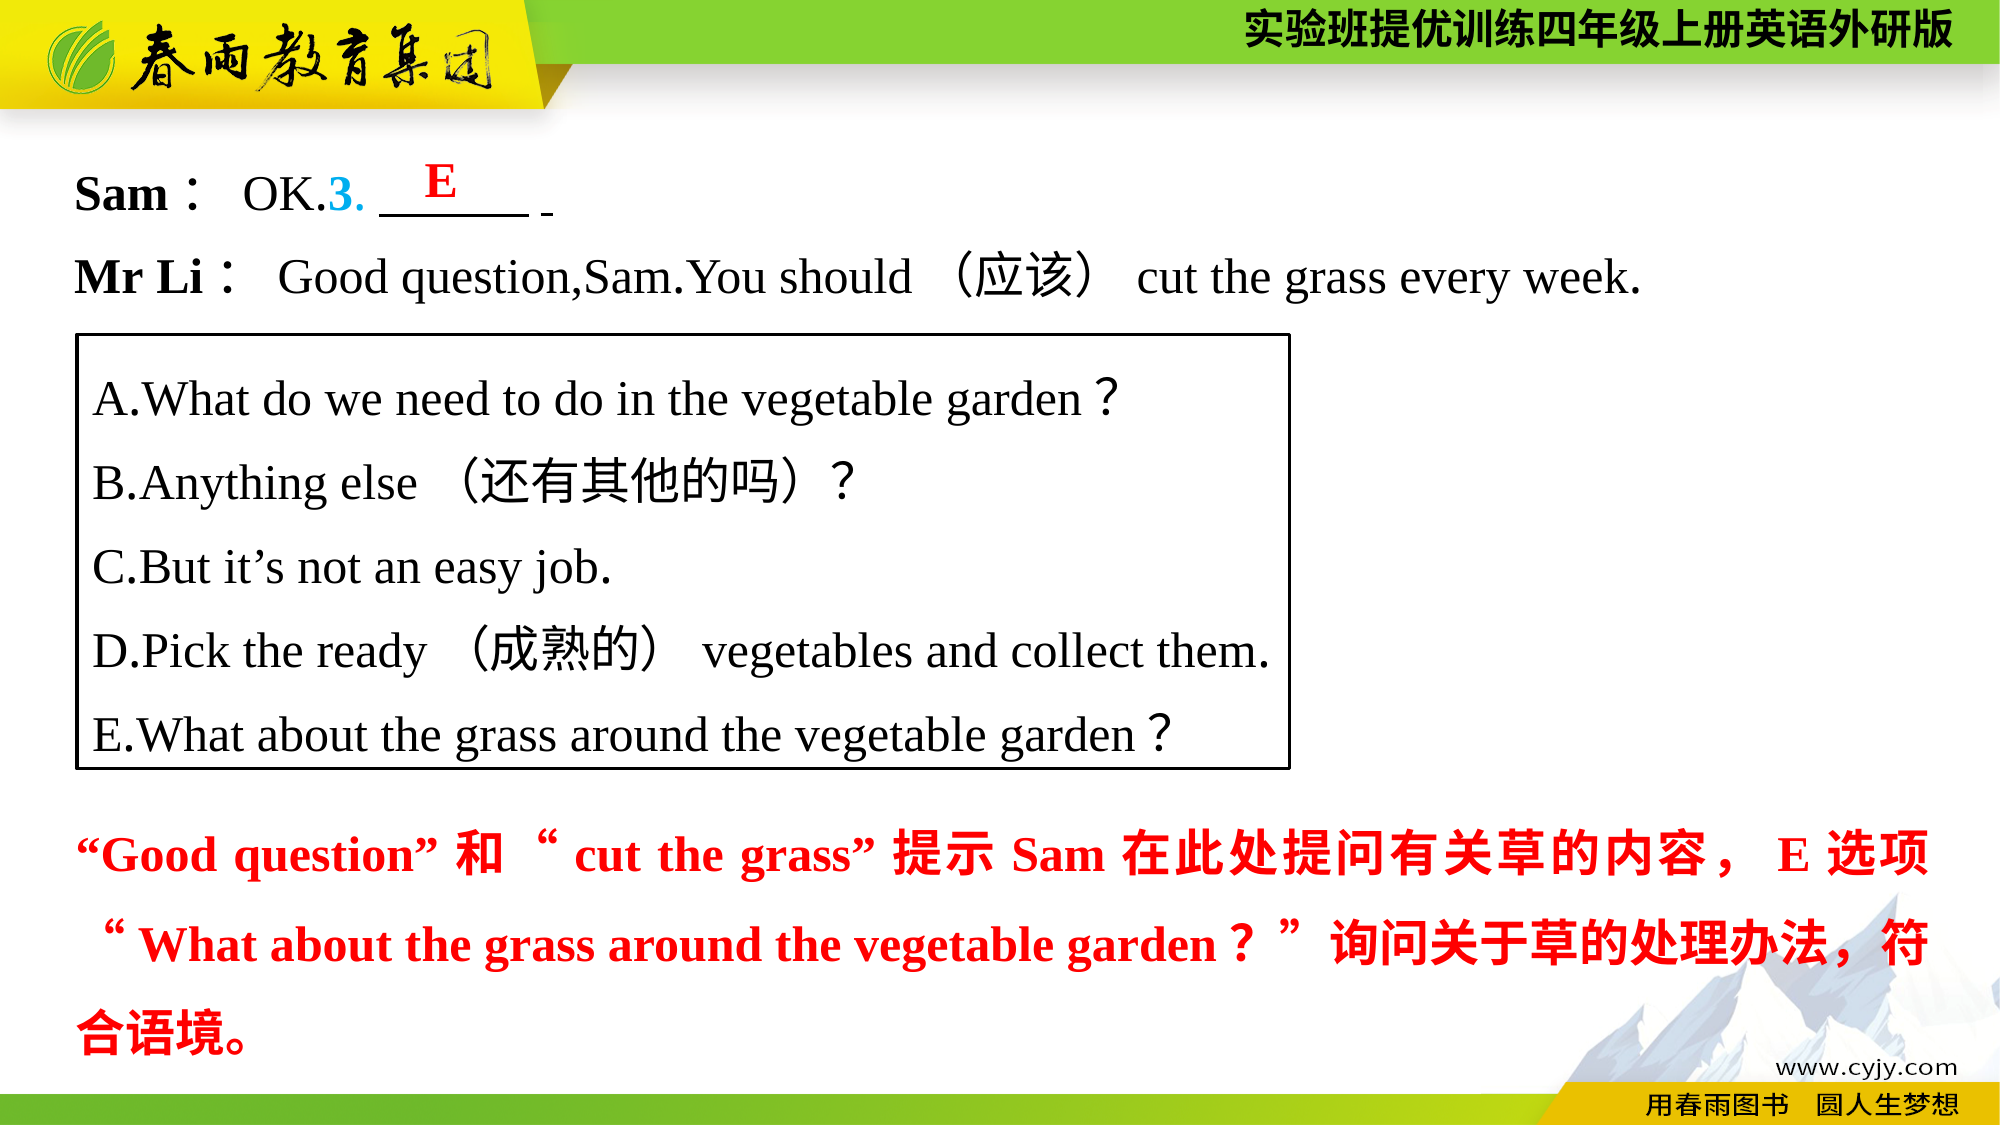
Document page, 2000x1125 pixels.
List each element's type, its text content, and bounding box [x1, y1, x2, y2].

text_box E [409, 139, 473, 215]
list Sam：OK.3. . Mr Li：Good question,Sam.You should（应该）cut the grass every week. [59, 122, 1957, 314]
text_box “Good question”和“cut the grass”提示Sam在此处提问有关草的内容，E选项“What about the grass around the vegetable garden？”询问关于草的处理办法，符合语境。 [60, 783, 1945, 1069]
text_box A.What do we need to do in the vegetable garden？ B.Anything else（还有其他的吗）？ C.But it’s not an easy job. D.Pick the ready（成熟的）vegetables and collect them. E.What about the grass around the vegetable garden？ [77, 334, 1290, 769]
picture [0, 0, 2000, 1125]
